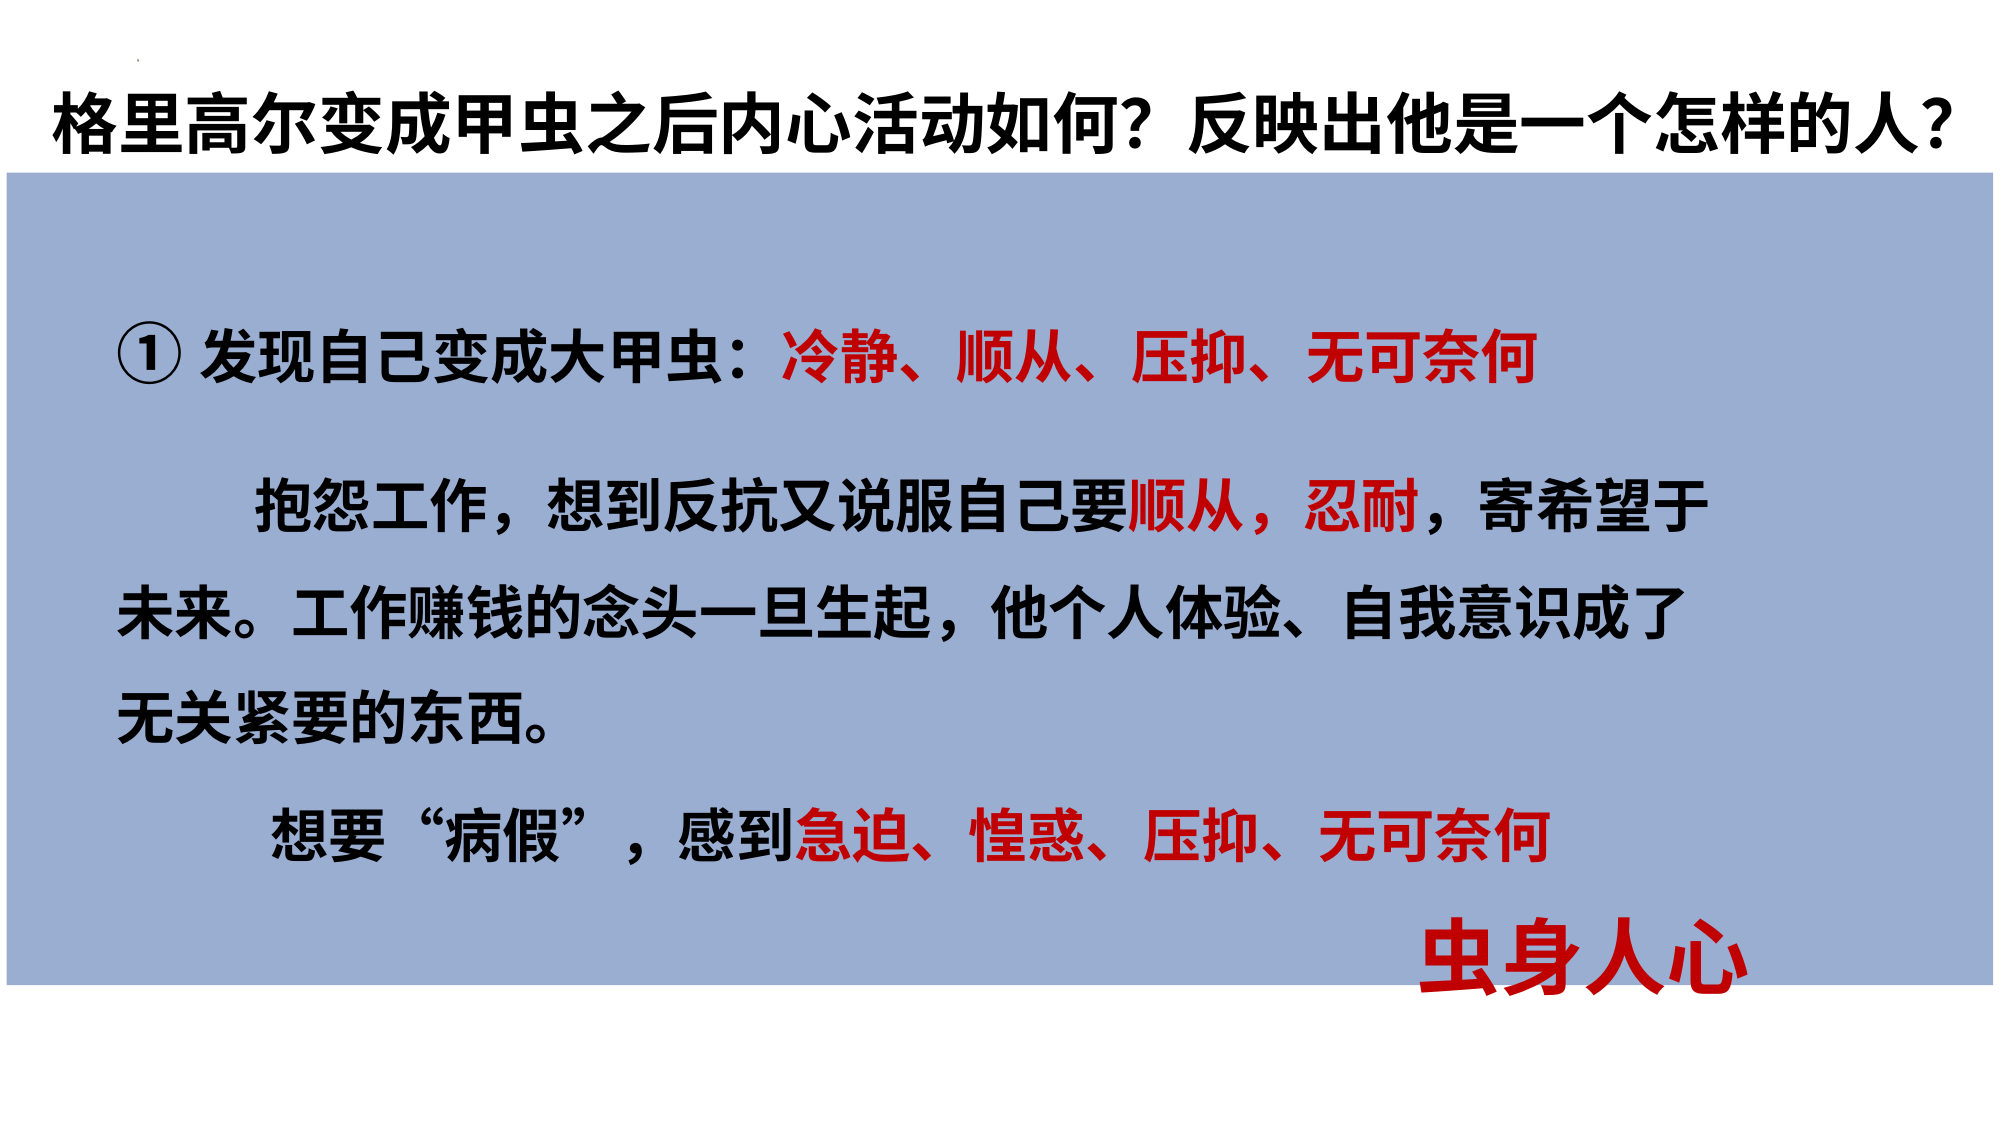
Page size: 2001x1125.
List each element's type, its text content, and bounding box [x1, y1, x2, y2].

text_box ①发现自己变成大甲虫：冷静、顺从、压抑、无可奈何 [101, 264, 1737, 400]
text_box 虫身人心 [1329, 848, 1838, 1013]
text_box 抱怨工作，想到反抗又说服自己要顺从，忍耐，寄希望于未来。工作赚钱的念头一旦生起，他个人体验、自我意识成了无关紧要的东西。 想要“病假”，感到急迫、惶惑、压抑、无可奈何 [101, 413, 1744, 879]
text_box 格里高尔变成甲虫之后内心活动如何？反映出他是一个怎样的人？ [36, 74, 1945, 170]
